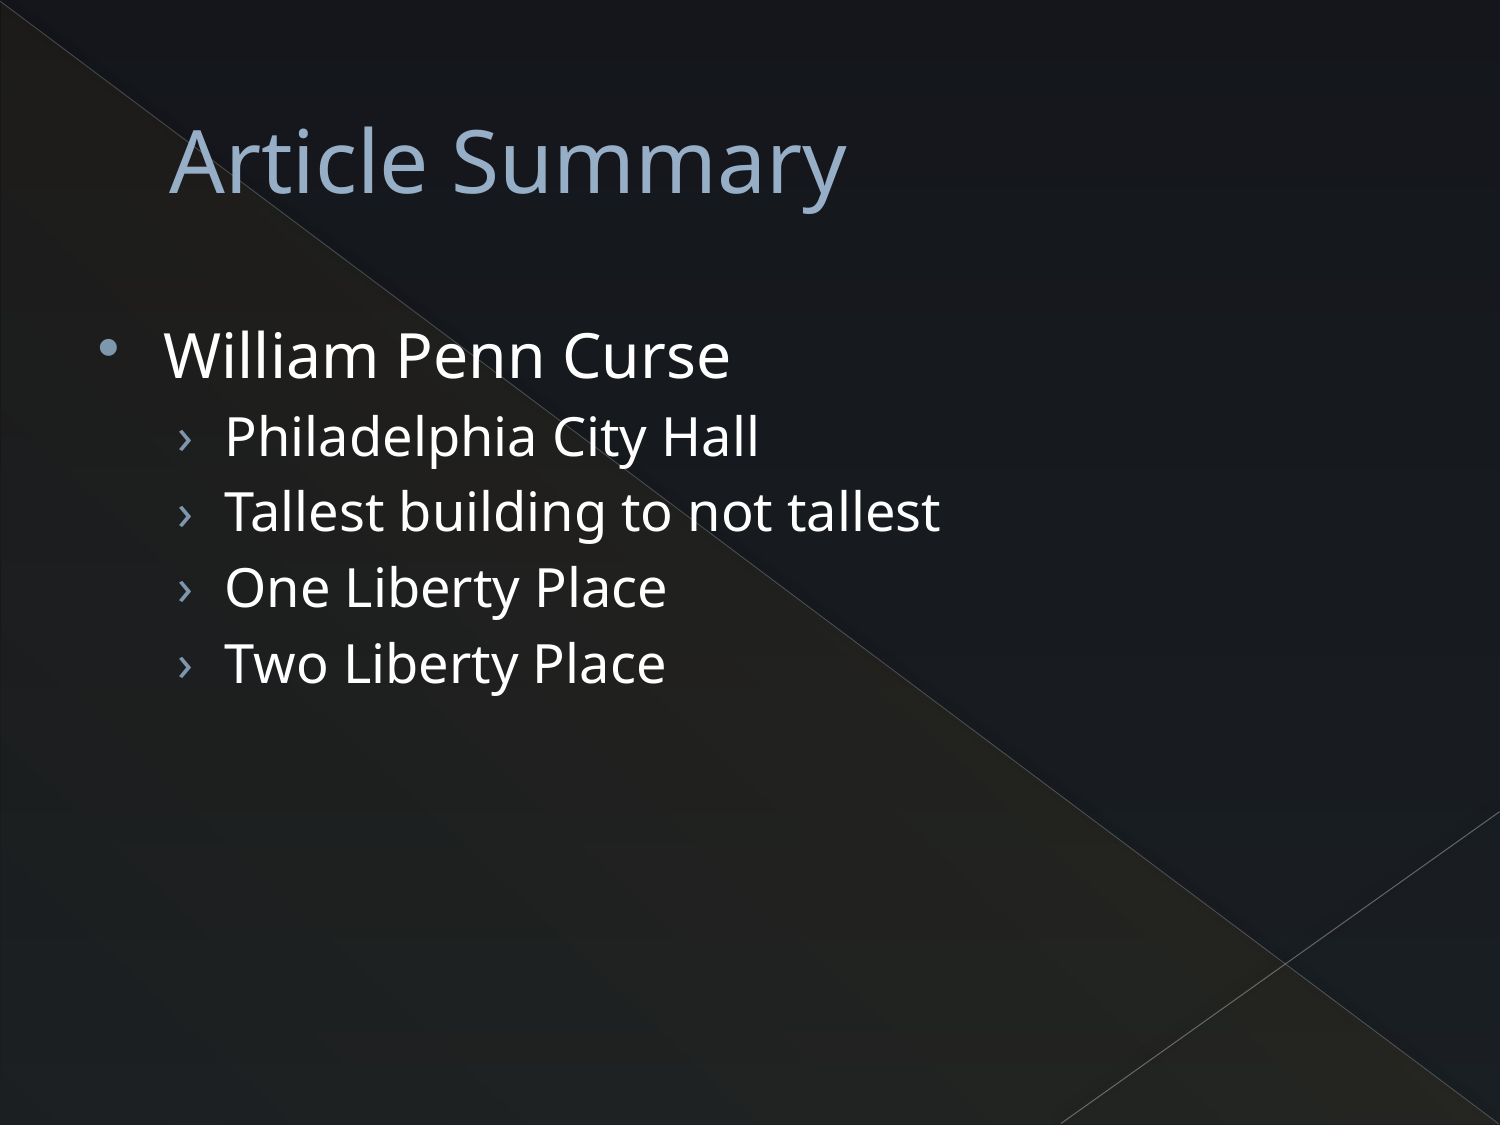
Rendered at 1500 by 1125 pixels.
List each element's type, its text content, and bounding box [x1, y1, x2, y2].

list William Penn Curse Philadelphia City Hall Tallest building to not tallest One Liberty Place Two Liberty Place [75, 308, 1425, 1059]
title Article Summary [75, 43, 1425, 274]
